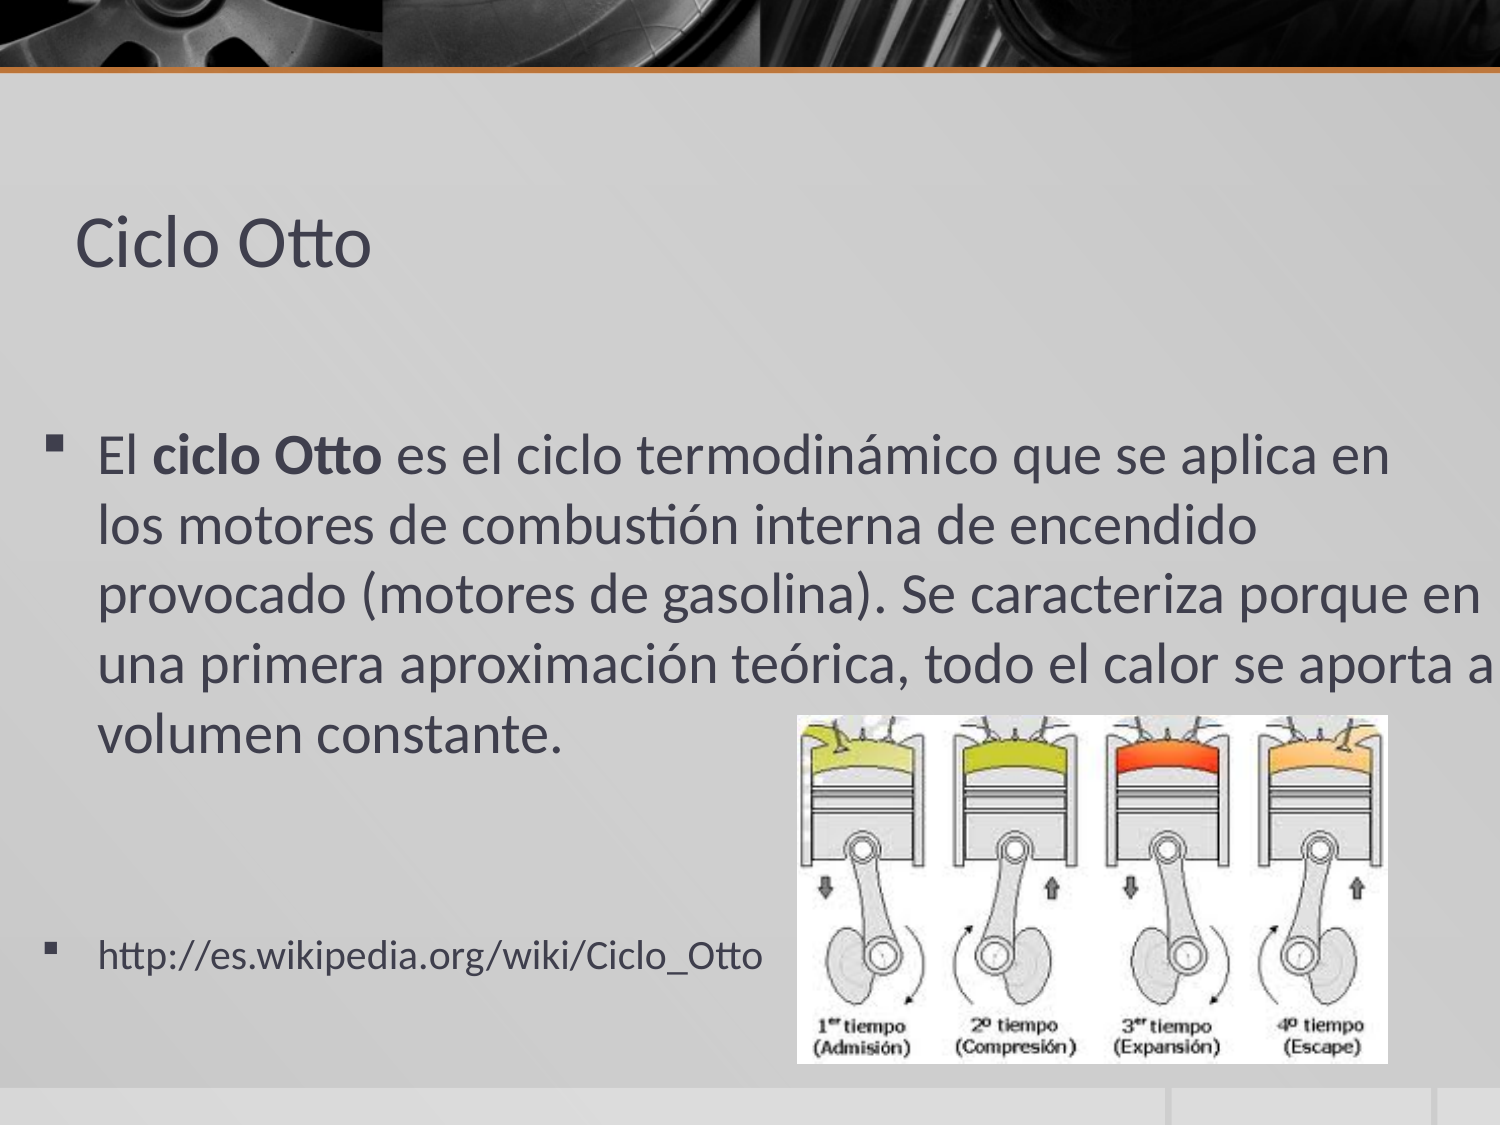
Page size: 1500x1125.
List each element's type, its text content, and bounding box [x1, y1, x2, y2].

title Ciclo Otto [75, 162, 1425, 313]
picture [0, 0, 1500, 67]
list El ciclo Otto es el ciclo termodinámico que se aplica en los motores de combustión interna de encendido provocado (motores de gasolina). Se caracteriza porque en una primera aproximación teórica, todo el calor se aporta a volumen constante. http://es.wikipedia.org/wiki/Ciclo_Otto [41, 314, 1500, 1106]
picture [796, 715, 1389, 1065]
